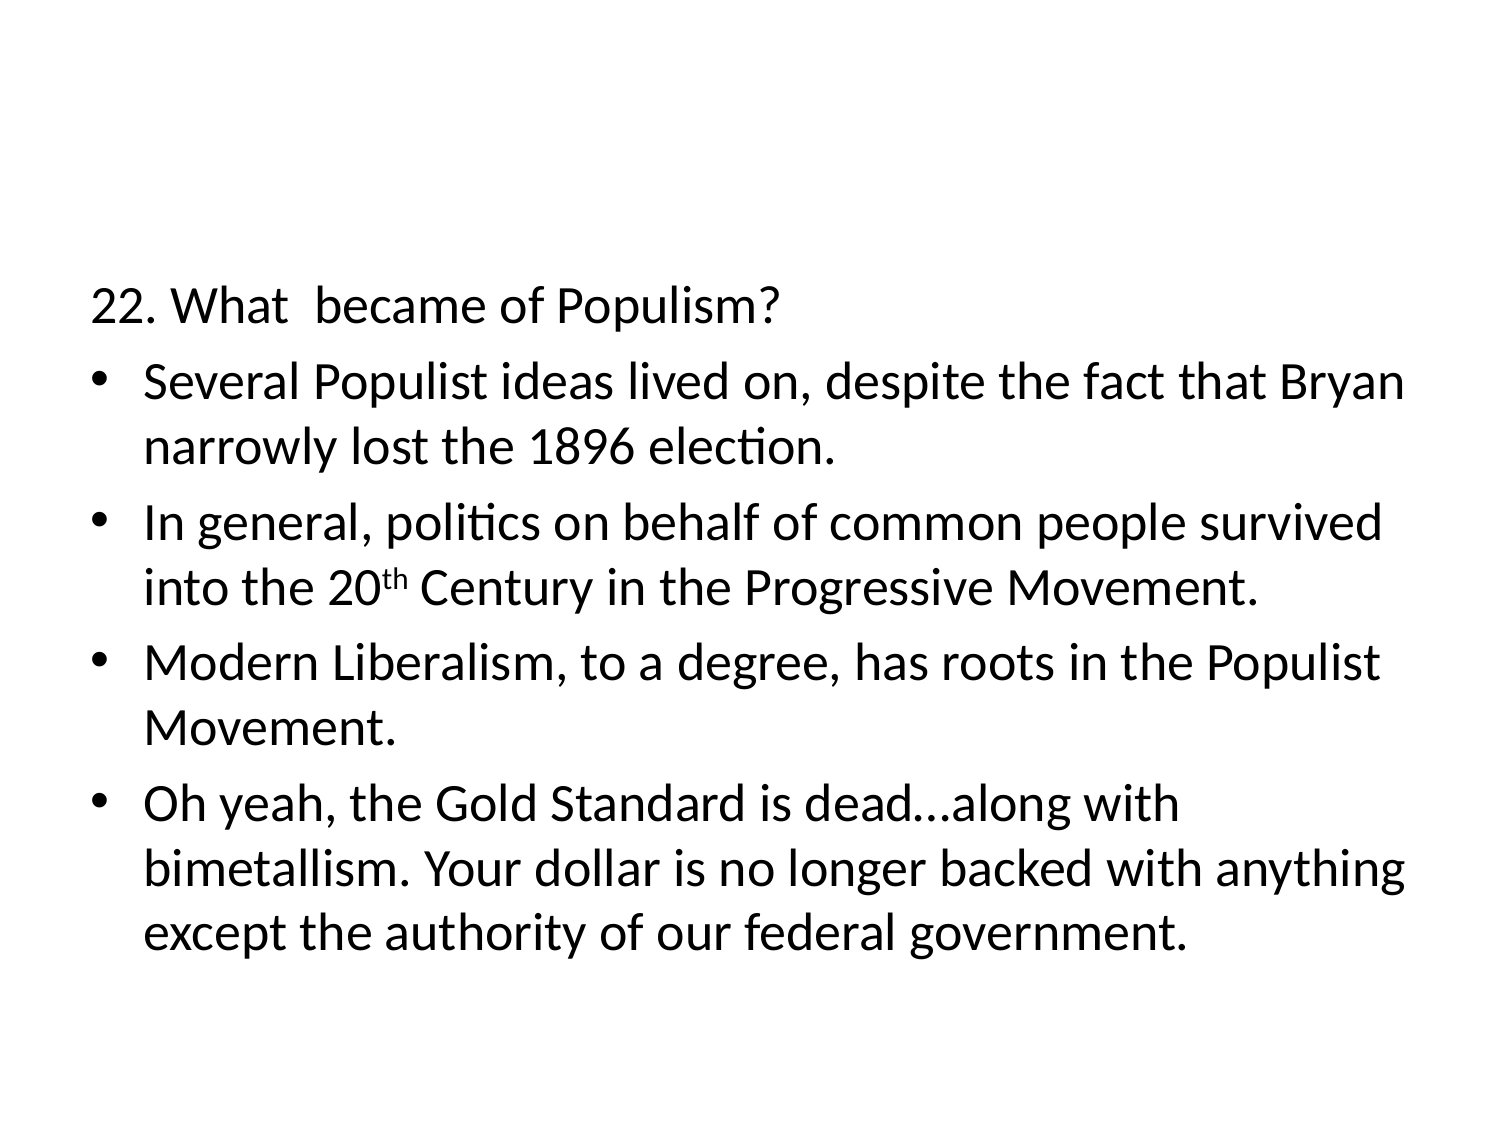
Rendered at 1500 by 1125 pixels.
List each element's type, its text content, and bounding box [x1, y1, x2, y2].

list 22. What became of Populism? Several Populist ideas lived on, despite the fact that Bryan narrowly lost the 1896 election. In general, politics on behalf of common people survived into the 20th Century in the Progressive Movement. Modern Liberalism, to a degree, has roots in the Populist Movement. Oh yeah, the Gold Standard is dead…along with bimetallism. Your dollar is no longer backed with anything except the authority of our federal government. [75, 262, 1425, 1005]
